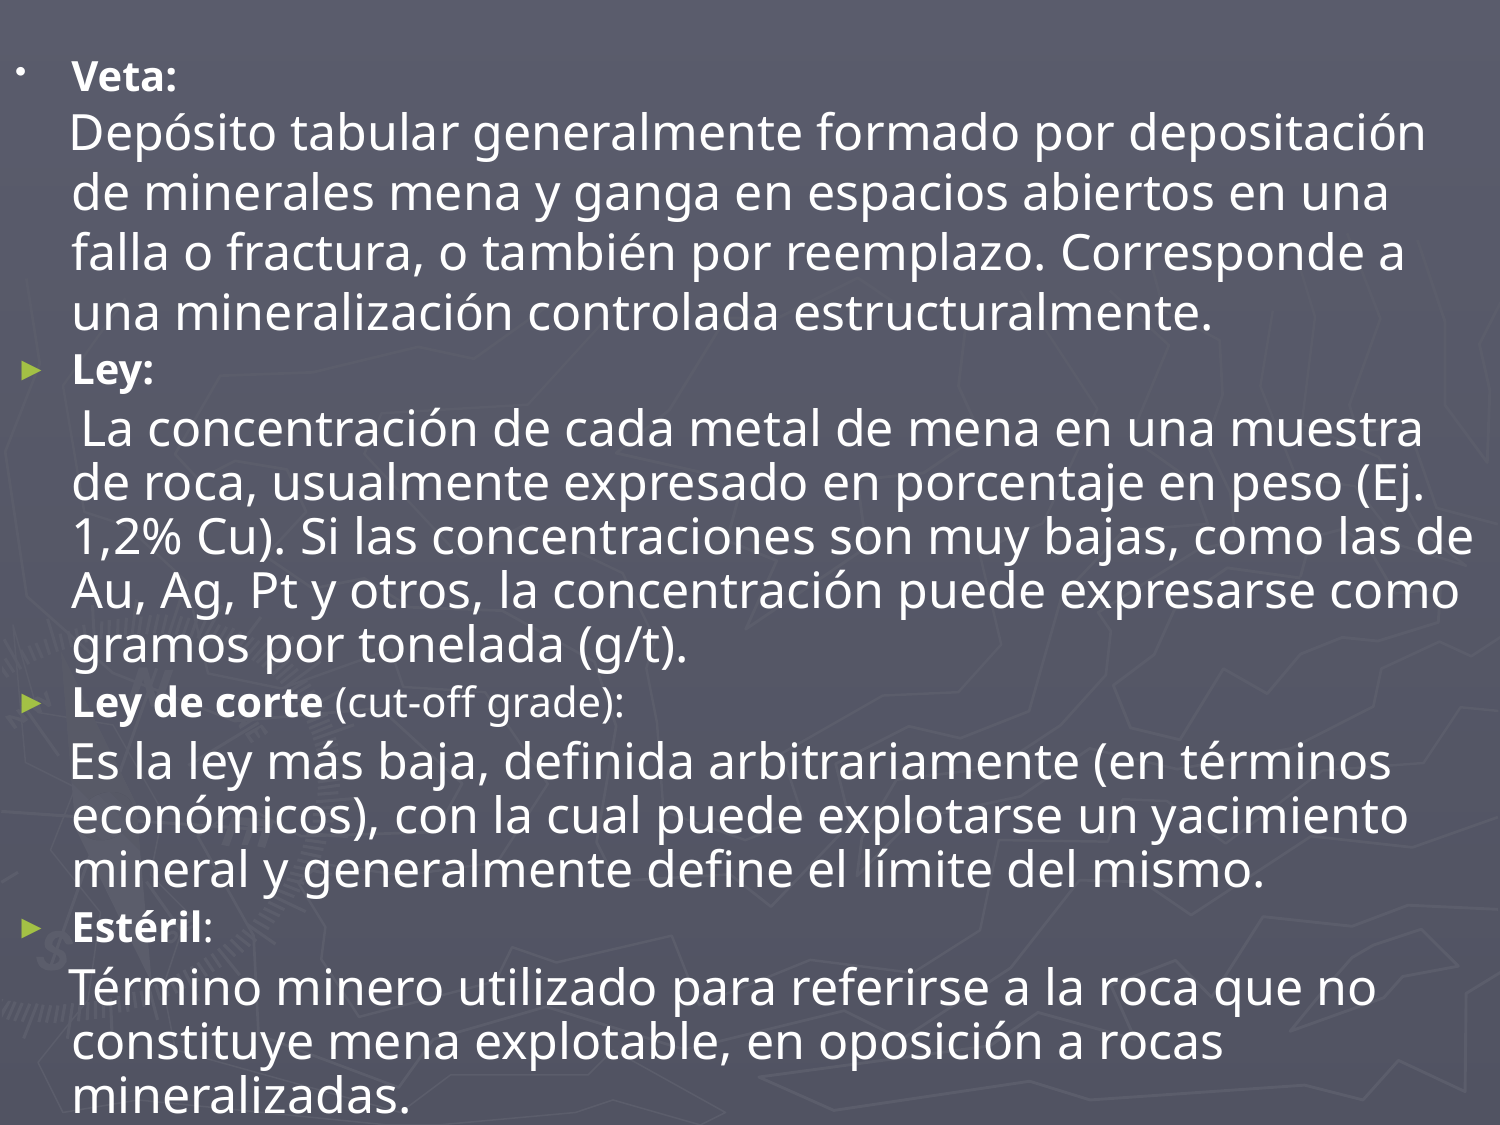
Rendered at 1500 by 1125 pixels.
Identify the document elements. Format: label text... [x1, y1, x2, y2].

list Veta: Depósito tabular generalmente formado por depositación de minerales mena y ganga en espacios abiertos en una falla o fractura, o también por reemplazo. Corresponde a una mineralización controlada estructuralmente. Ley: La concentración de cada metal de mena en una muestra de roca, usualmente expresado en porcentaje en peso (Ej. 1,2% Cu). Si las concentraciones son muy bajas, como las de Au, Ag, Pt y otros, la concentración puede expresarse como gramos por tonelada (g/t). Ley de corte (cut-off grade): Es la ley más baja, definida arbitrariamente (en términos económicos), con la cual puede explotarse un yacimiento mineral y generalmente define el límite del mismo. Estéril: Término minero utilizado para referirse a la roca que no constituye mena explotable, en oposición a rocas mineralizadas. [0, 42, 1500, 781]
